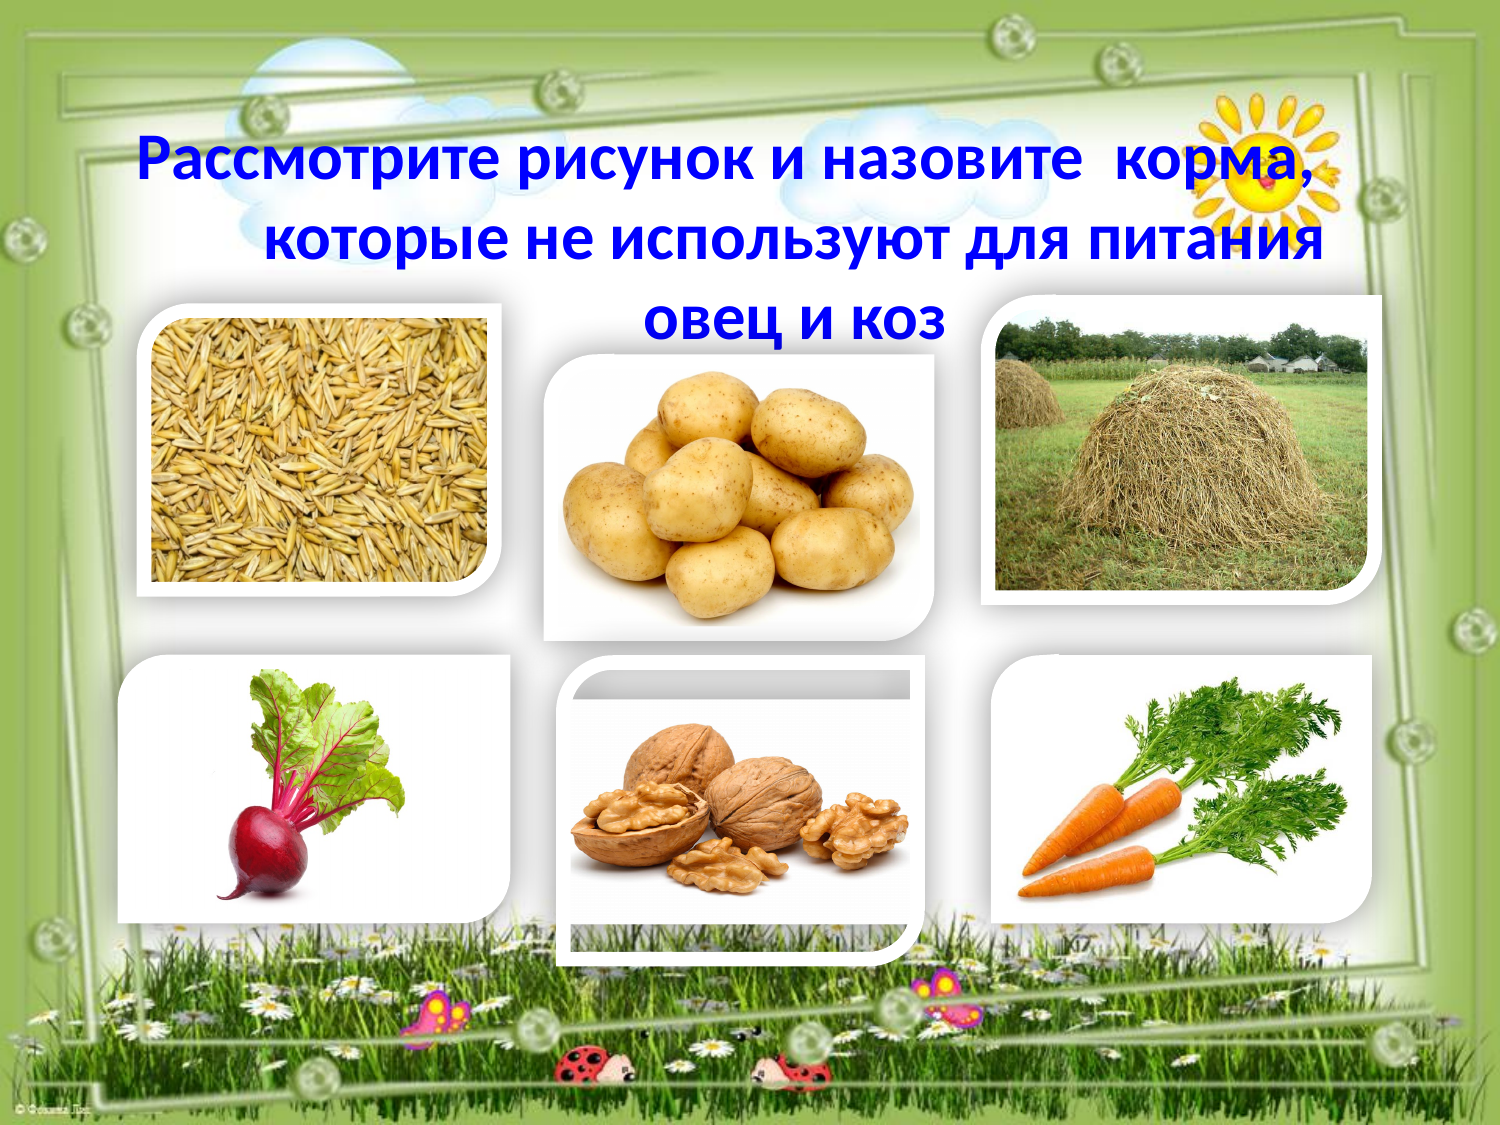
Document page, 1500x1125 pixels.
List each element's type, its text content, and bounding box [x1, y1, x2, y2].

title Рассмотрите рисунок и назовите корма, которые не используют для питания овец и коз [51, 105, 1402, 293]
picture [0, 0, 1500, 1125]
list [75, 262, 1425, 1005]
